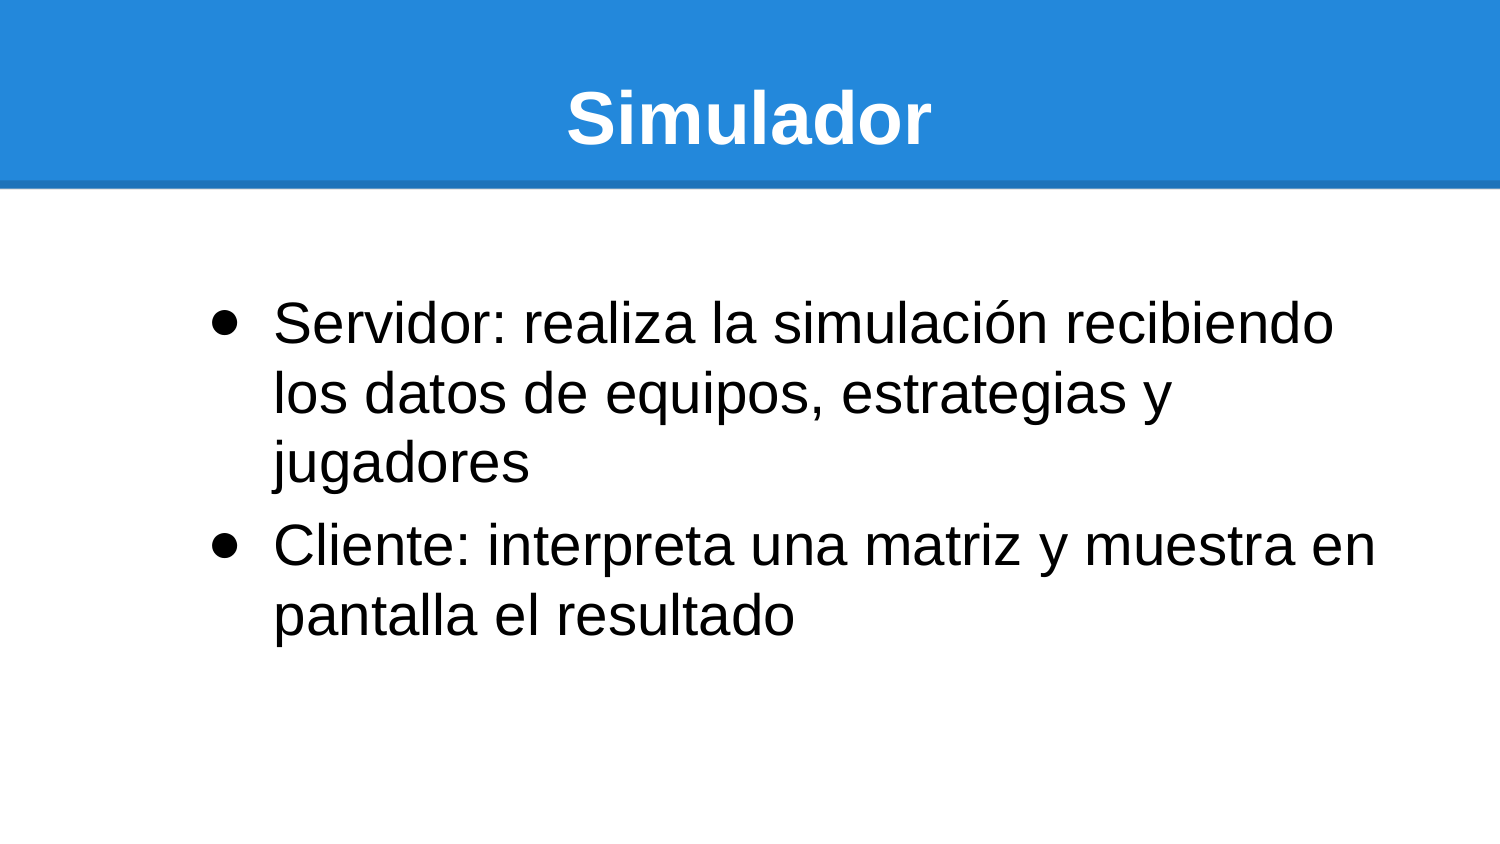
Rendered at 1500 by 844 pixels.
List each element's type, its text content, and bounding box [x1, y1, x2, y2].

title Simulador [75, 33, 1425, 175]
text_box Servidor: realiza la simulación recibiendo los datos de equipos, estrategias y jugadores Cliente: interpreta una matriz y muestra en pantalla el resultado [108, 174, 1417, 675]
